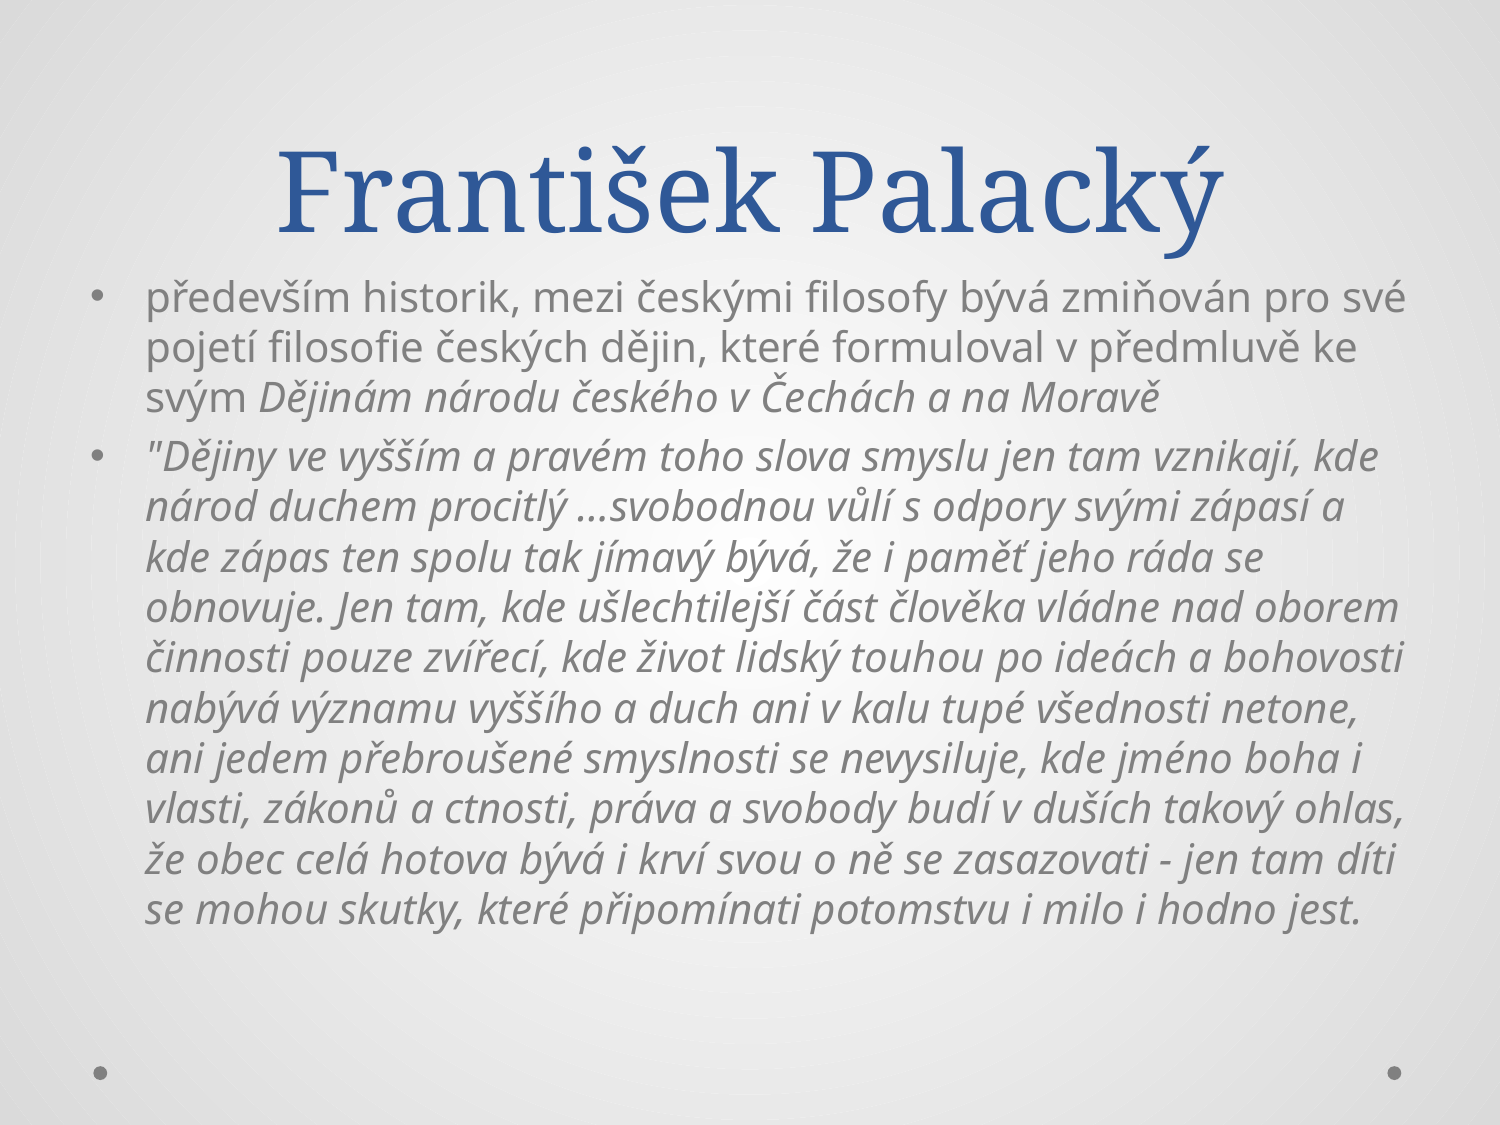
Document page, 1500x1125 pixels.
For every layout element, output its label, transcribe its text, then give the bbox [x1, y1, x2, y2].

title František Palacký [75, 0, 1425, 262]
list především historik, mezi českými filosofy bývá zmiňován pro své pojetí filosofie českých dějin, které formuloval v předmluvě ke svým Dějinám národu českého v Čechách a na Moravě "Dějiny ve vyšším a pravém toho slova smyslu jen tam vznikají, kde národ duchem procitlý …svobodnou vůlí s odpory svými zápasí a kde zápas ten spolu tak jímavý bývá, že i paměť jeho ráda se obnovuje. Jen tam, kde ušlechtilejší část člověka vládne nad oborem činnosti pouze zvířecí, kde život lidský touhou po ideách a bohovosti nabývá významu vyššího a duch ani v kalu tupé všednosti netone, ani jedem přebroušené smyslnosti se nevysiluje, kde jméno boha i vlasti, zákonů a ctnosti, práva a svobody budí v duších takový ohlas, že obec celá hotova bývá i krví svou o ně se zasazovati - jen tam díti se mohou skutky, které připomínati potomstvu i milo i hodno jest. [75, 262, 1425, 1005]
